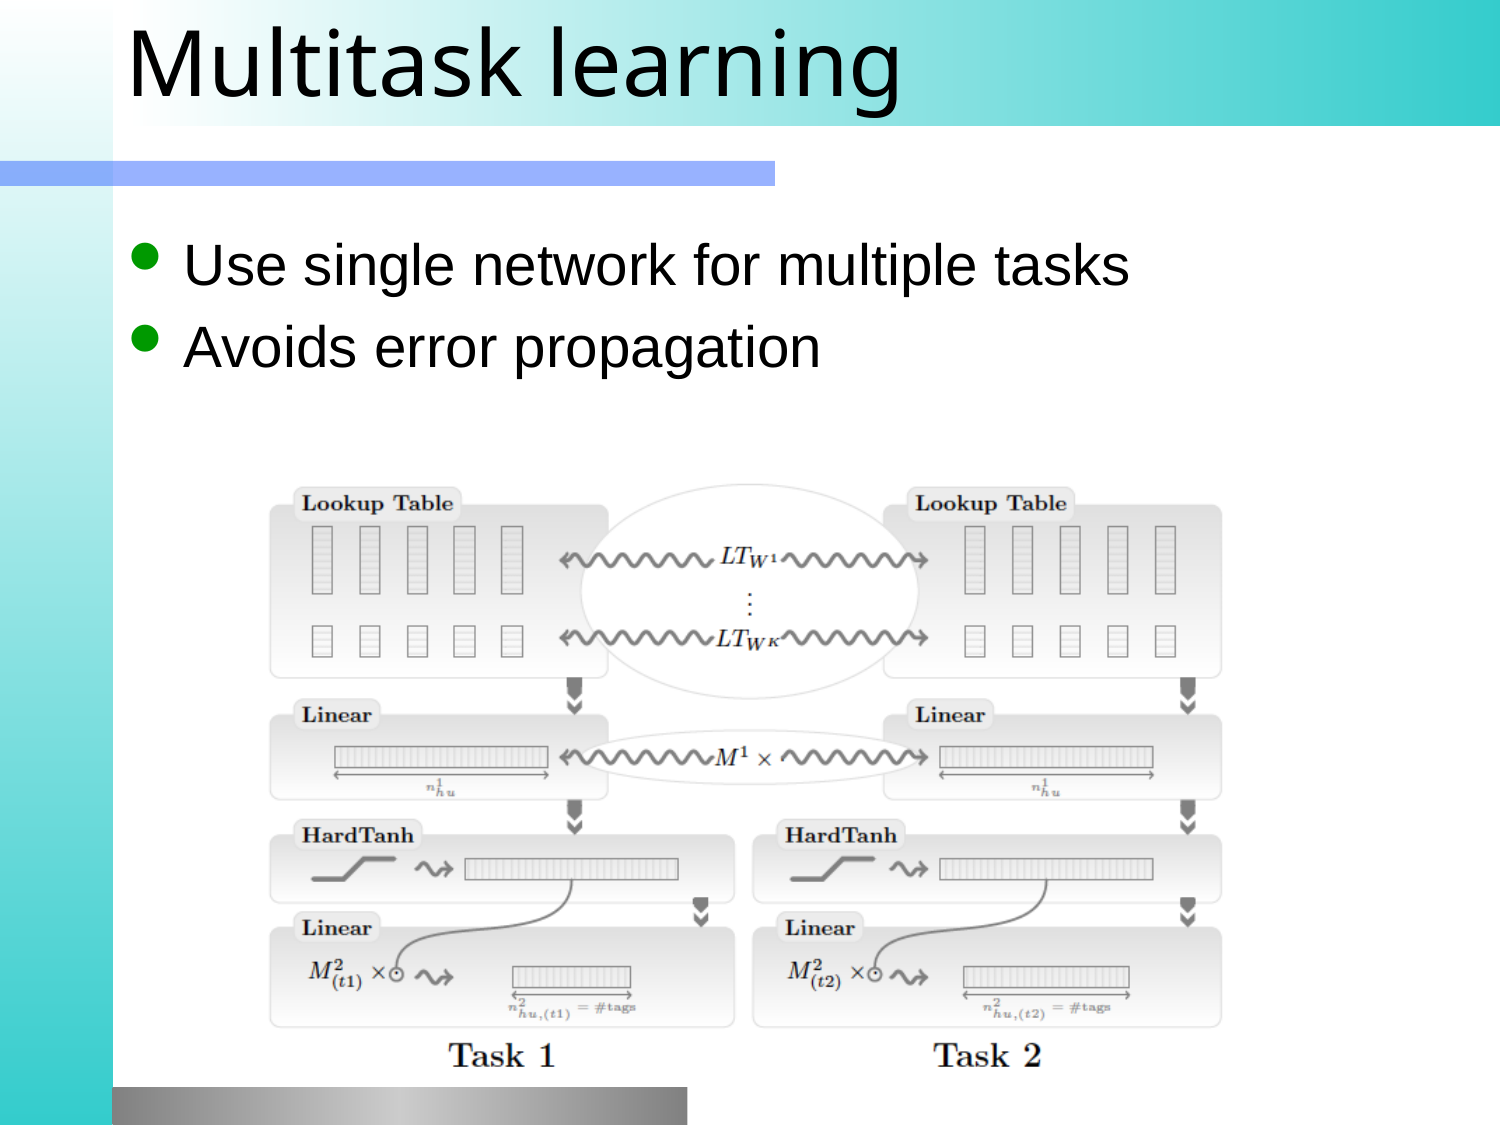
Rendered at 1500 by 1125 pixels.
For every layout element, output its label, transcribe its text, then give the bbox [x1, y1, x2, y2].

picture [241, 477, 1284, 1082]
list Use single network for multiple tasks Avoids error propagation [112, 219, 1388, 386]
title Multitask learning [110, 0, 1386, 121]
